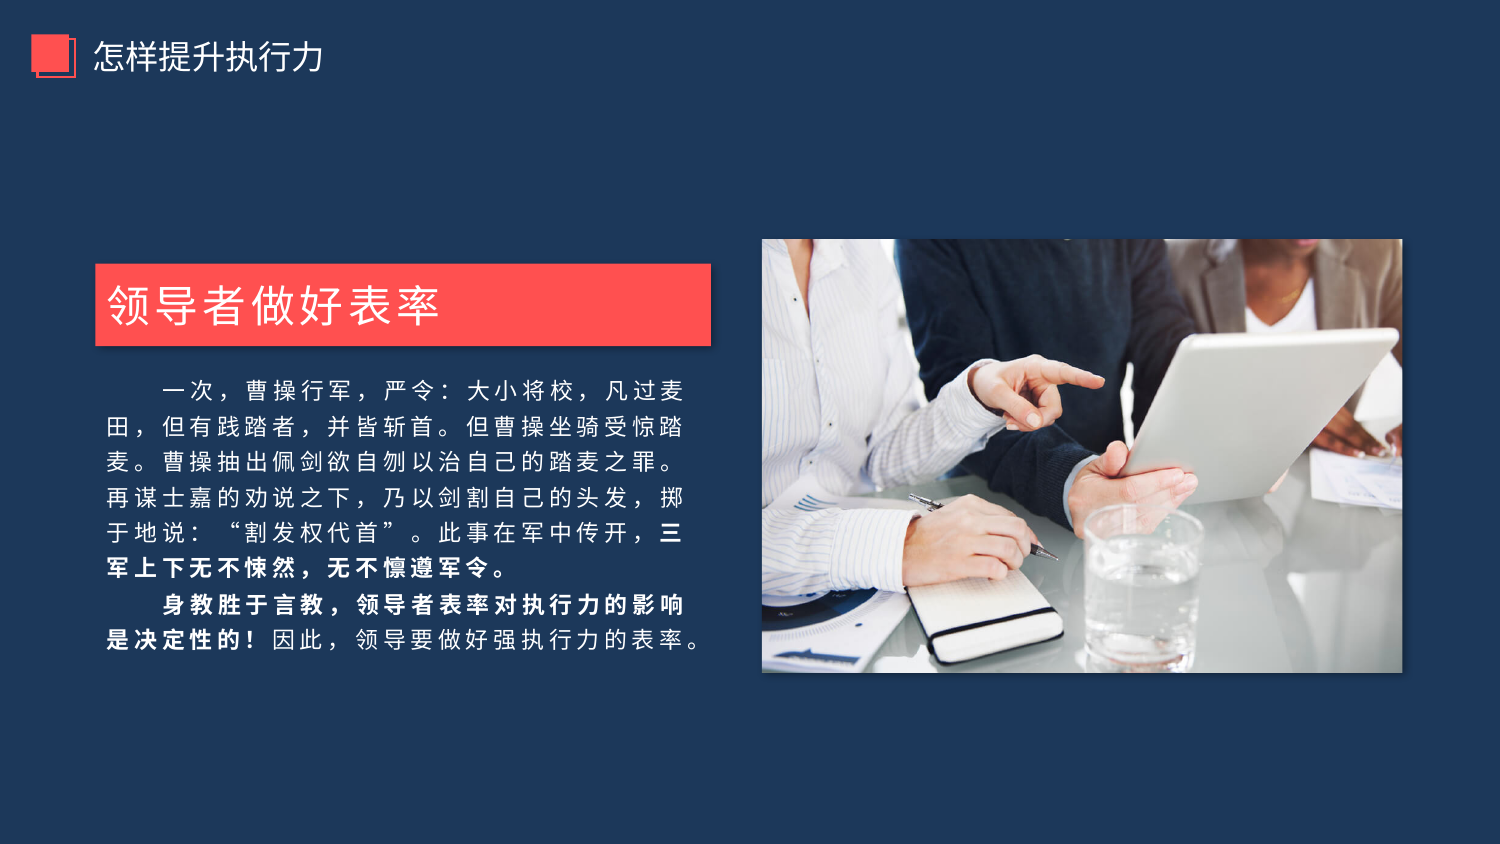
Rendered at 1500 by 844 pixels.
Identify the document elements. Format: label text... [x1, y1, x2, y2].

text_box [761, 238, 1403, 674]
text_box 领导者做好表率 [94, 273, 488, 337]
text_box [94, 263, 712, 347]
text_box 一次，曹操行军，严令：大小将校，凡过麦田，但有践踏者，并皆斩首。但曹操坐骑受惊踏麦。曹操抽出佩剑欲自刎以治自己的踏麦之罪。再谋士嘉的劝说之下，乃以剑割自己的头发，掷于地说：“割发权代首”。此事在军中传开，三军上下无不悚然，无不懔遵军令。 [95, 363, 711, 587]
text_box 身教胜于言教，领导者表率对执行力的影响是决定性的！因此，领导要做好强执行力的表率。 [95, 587, 711, 659]
